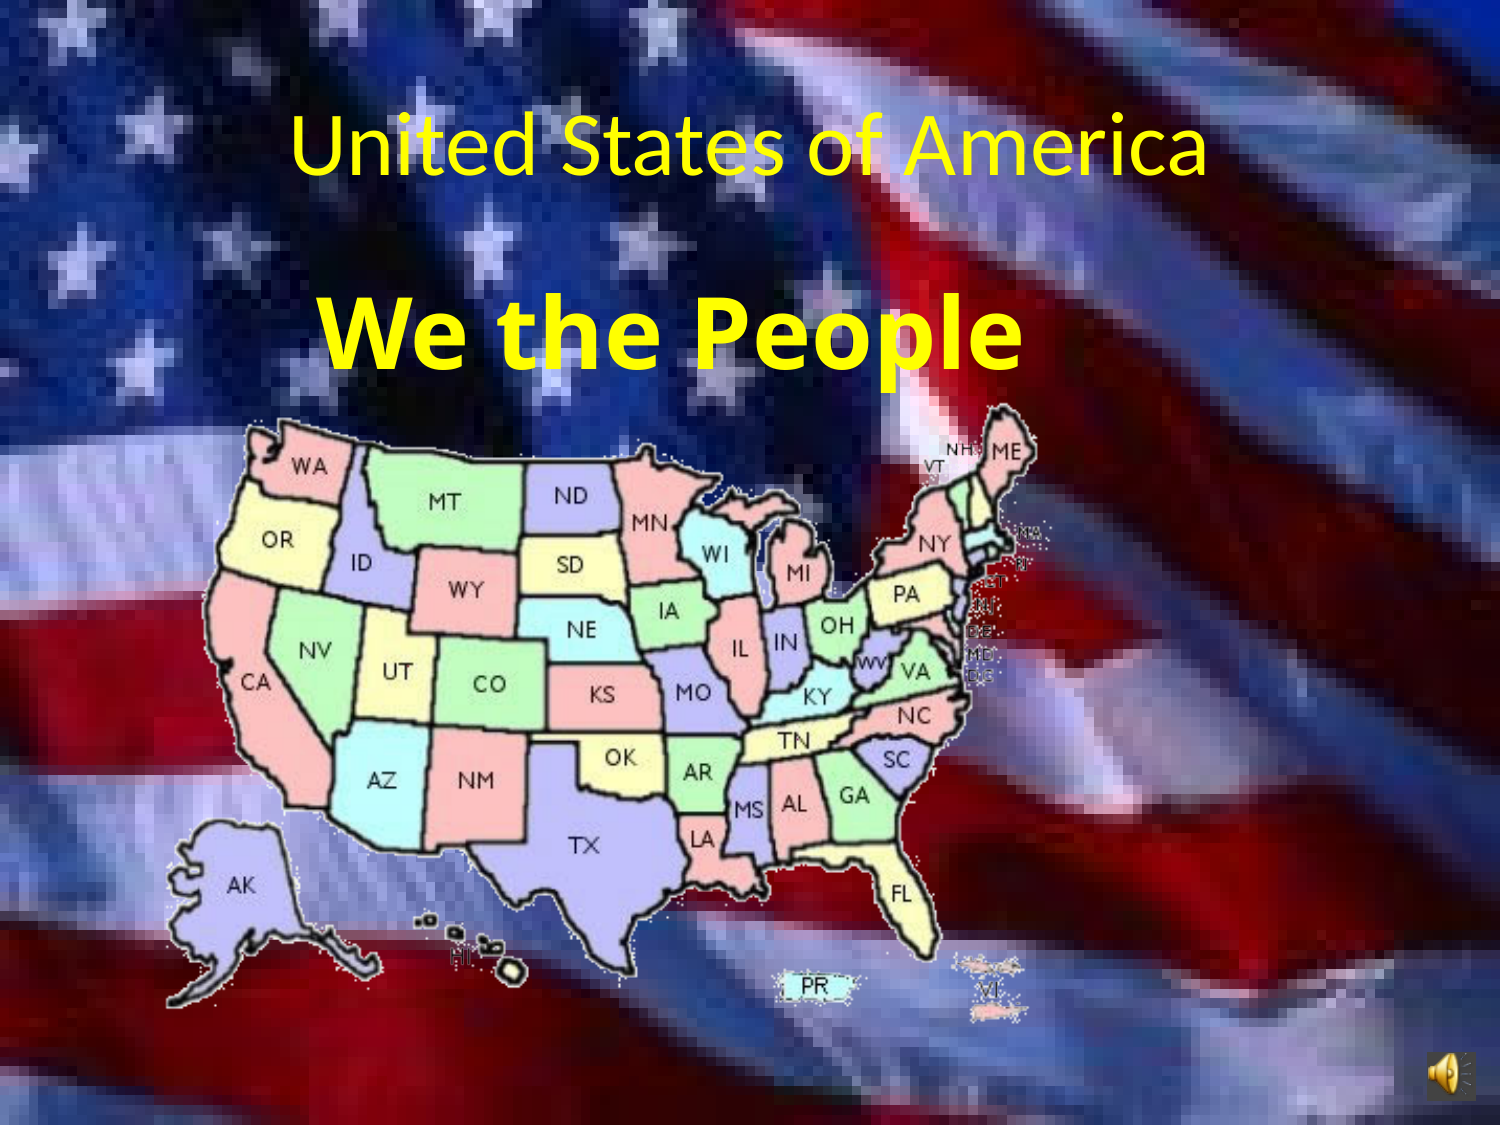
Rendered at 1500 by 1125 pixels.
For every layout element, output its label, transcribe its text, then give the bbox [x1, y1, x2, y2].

title United States of America [75, 45, 1425, 233]
list We the People [275, 262, 1350, 463]
picture [0, 0, 1500, 1125]
